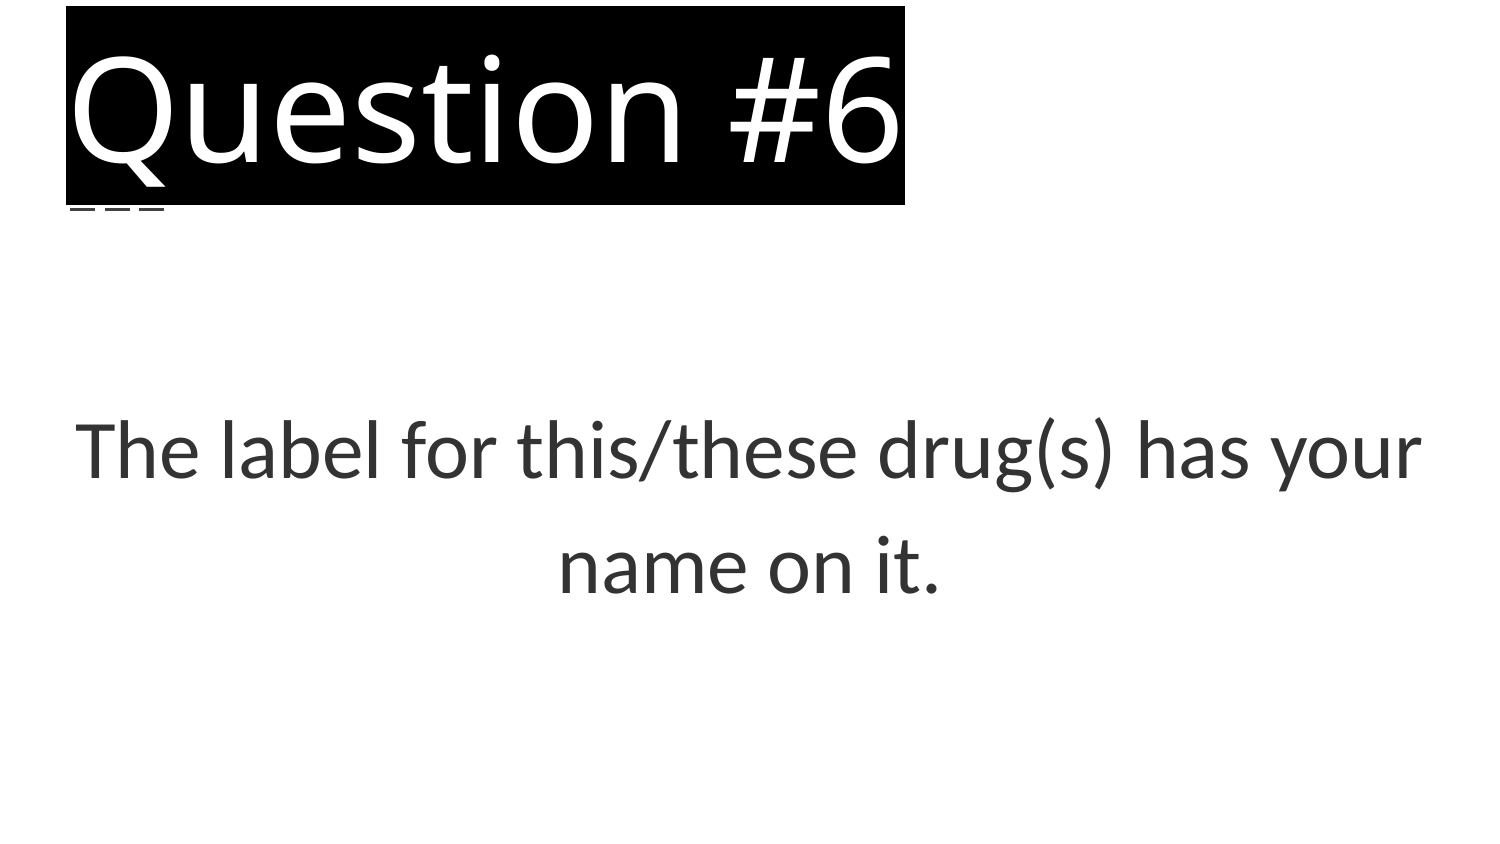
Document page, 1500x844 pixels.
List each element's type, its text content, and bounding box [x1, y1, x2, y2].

title Question #6 [51, 86, 1449, 207]
list The label for this/these drug(s) has your name on it. [51, 240, 1449, 750]
